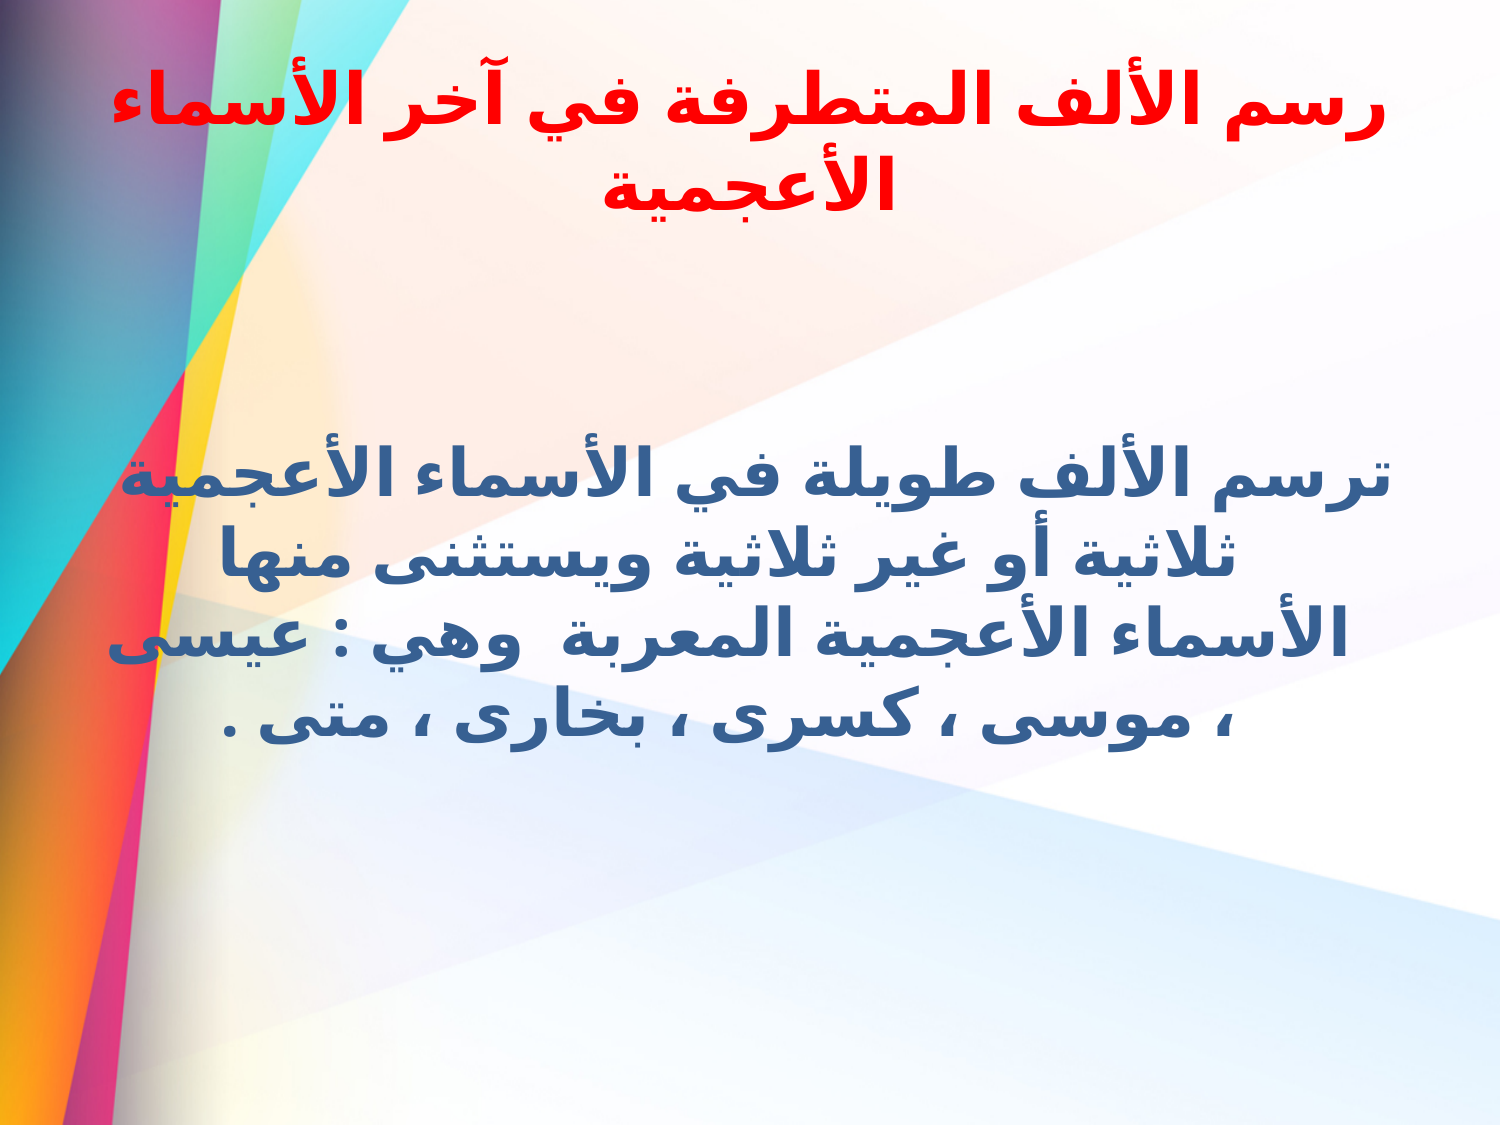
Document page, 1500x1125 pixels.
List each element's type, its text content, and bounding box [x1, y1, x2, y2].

list ترسم الألف طويلة في الأسماء الأعجمية ثلاثية أو غير ثلاثية ويستثنى منها الأسماء الأعجمية المعربة وهي : عيسى ، موسى ، كسرى ، بخارى ، متى . [82, 421, 1432, 934]
picture [0, 0, 1500, 1125]
title رسم الألف المتطرفة في آخر الأسماء الأعجمية [75, 45, 1425, 233]
